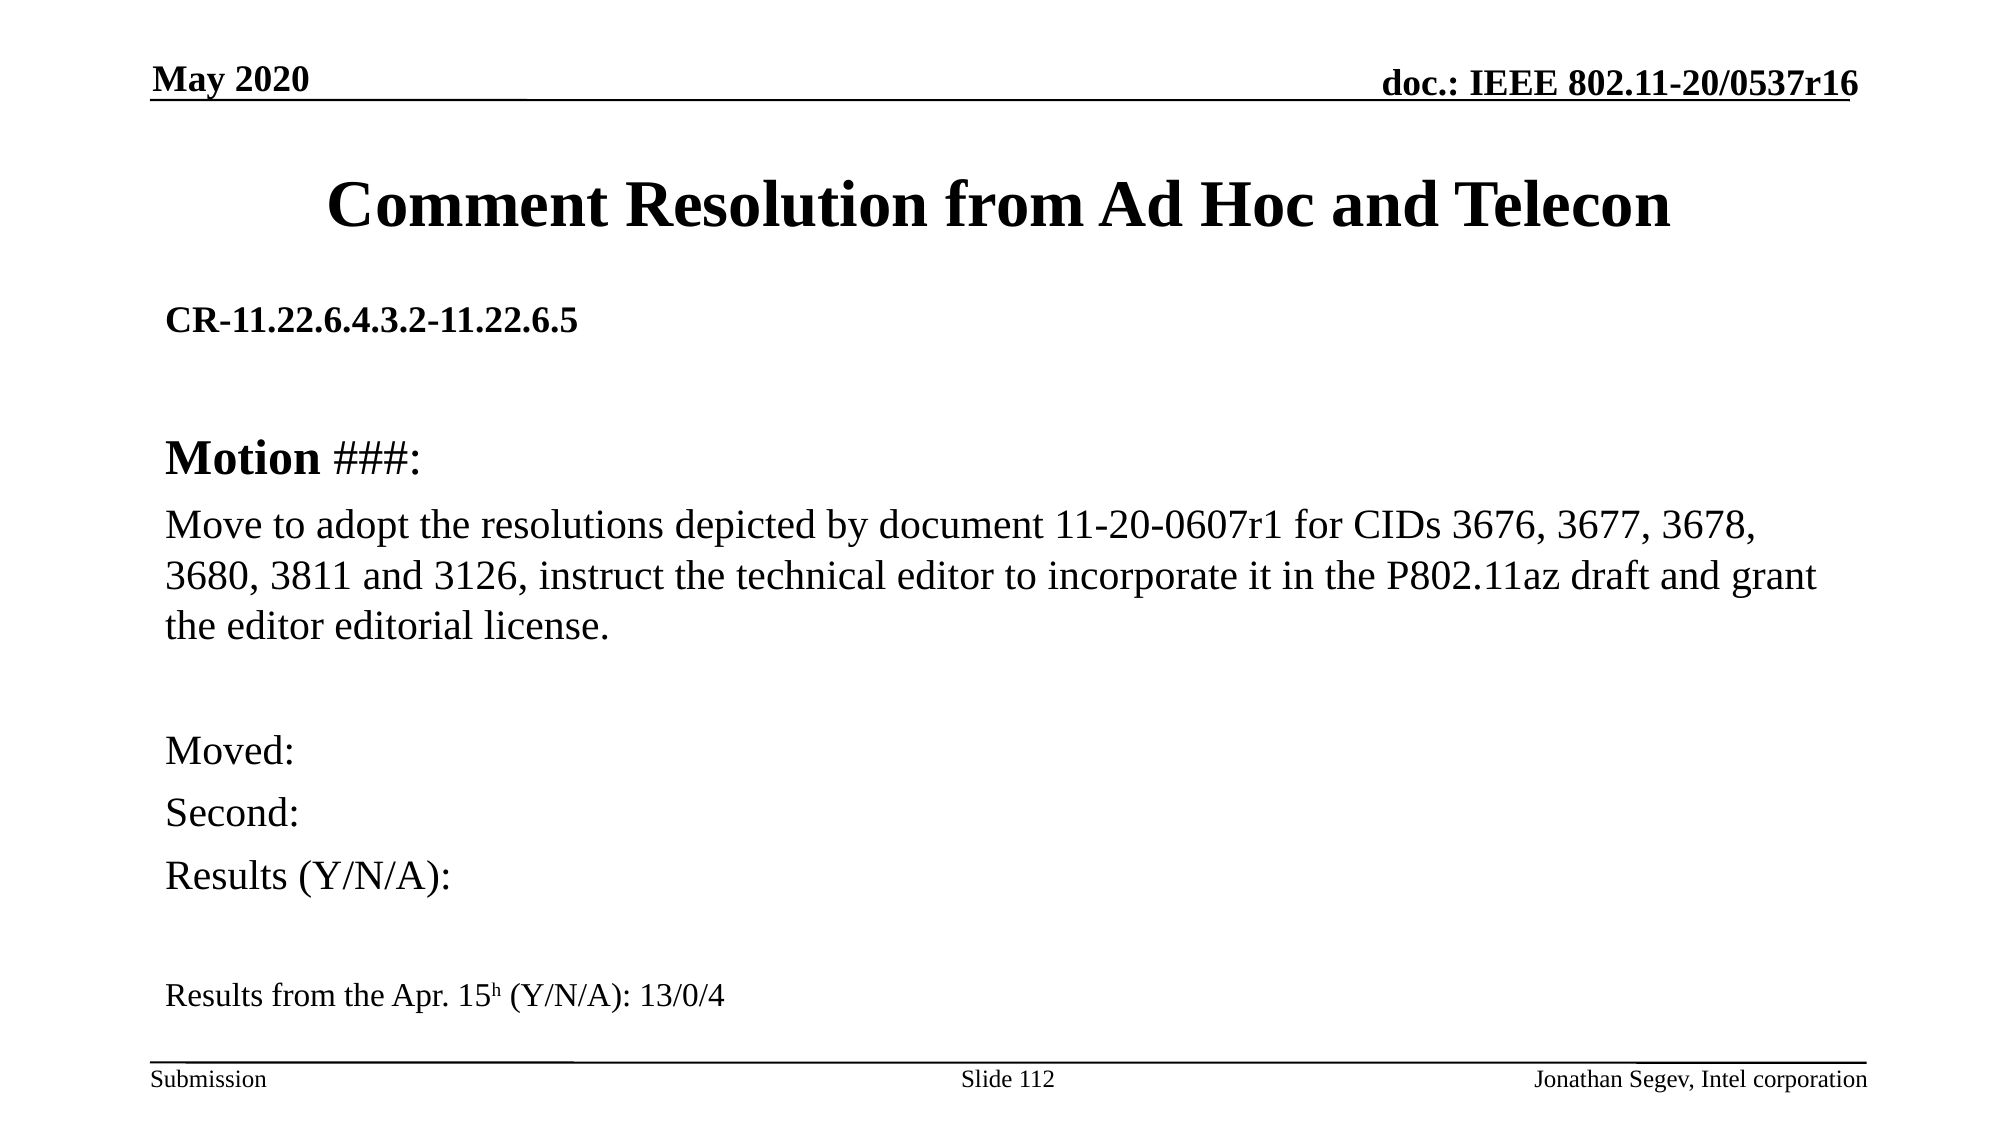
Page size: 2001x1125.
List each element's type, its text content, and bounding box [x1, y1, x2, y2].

title Comment Resolution from Ad Hoc and Telecon [149, 112, 1850, 286]
slide_number Slide 112 [950, 1061, 1067, 1123]
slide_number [152, 54, 563, 100]
footer Jonathan Segev, Intel corporation [1171, 1061, 1869, 1093]
list CR-11.22.6.4.3.2-11.22.6.5 Motion ###: Move to adopt the resolutions depicted by document 11-20-0607r1 for CIDs 3676, 3677, 3678, 3680, 3811 and 3126, instruct the technical editor to incorporate it in the P802.11az draft and grant the editor editorial license. Moved: Second: Results (Y/N/A): Results from the Apr. 15h (Y/N/A): 13/0/4 [149, 286, 1850, 1000]
